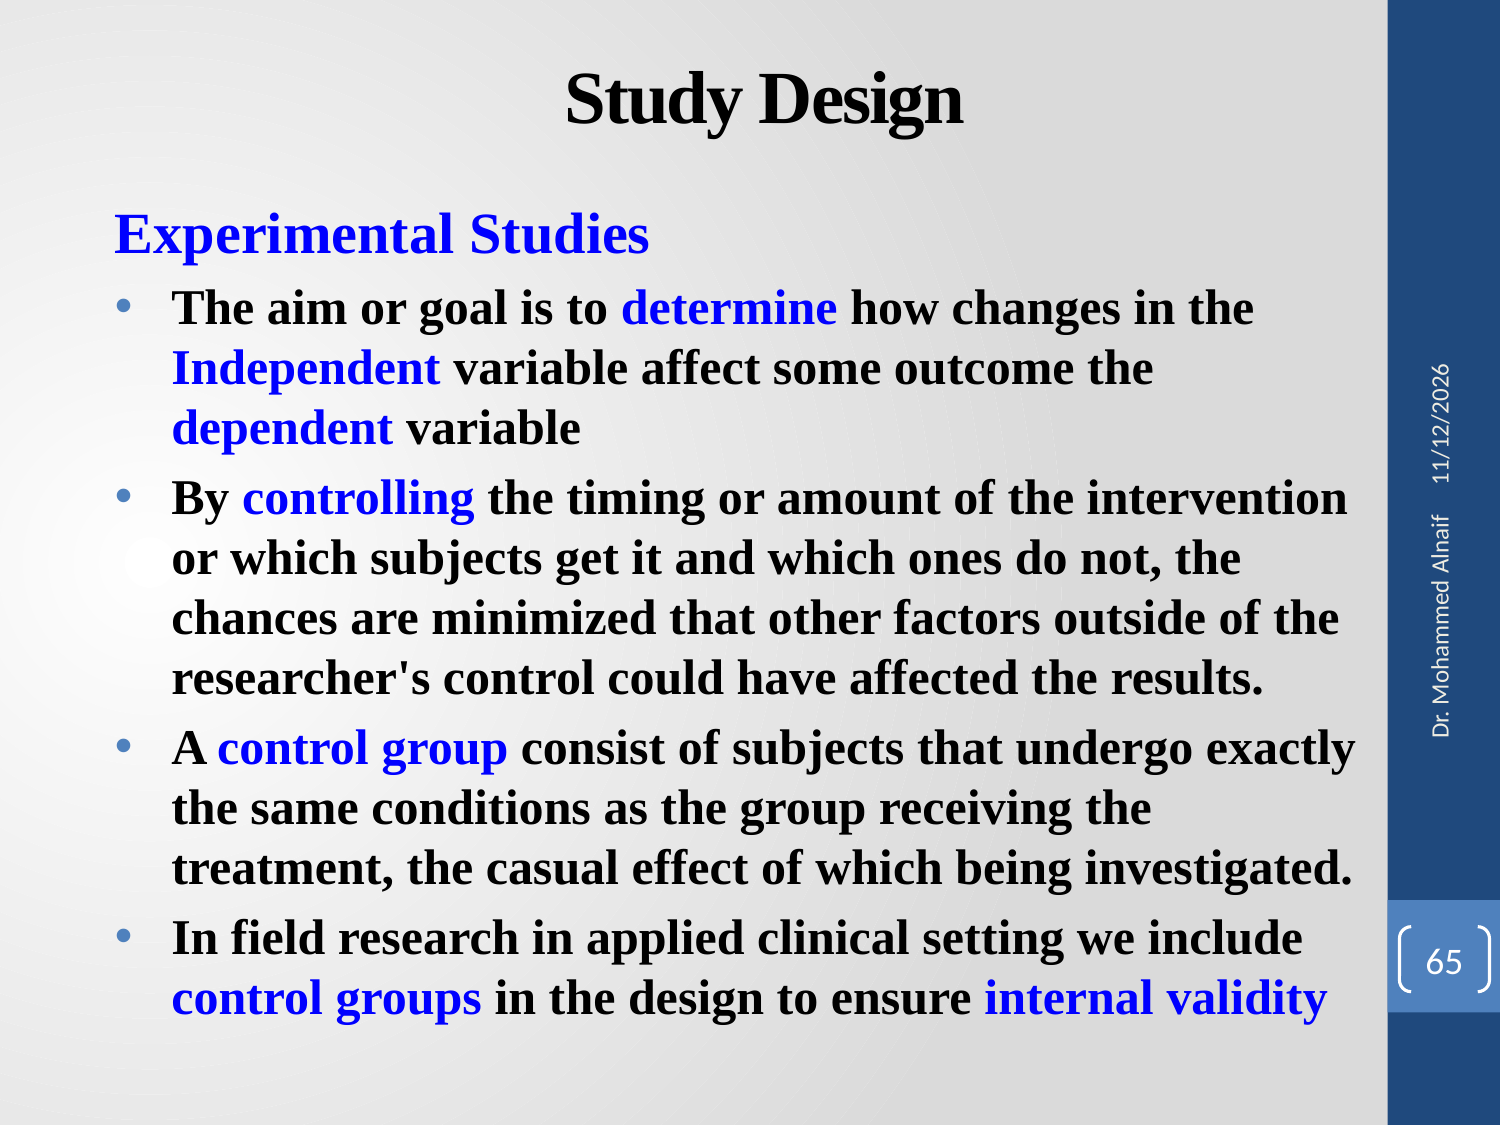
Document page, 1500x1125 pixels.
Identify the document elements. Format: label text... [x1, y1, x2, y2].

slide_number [1408, 100, 1469, 500]
subtitle Experimental Studies The aim or goal is to determine how changes in the Independent variable affect some outcome the dependent variable By controlling the timing or amount of the intervention or which subjects get it and which ones do not, the chances are minimized that other factors outside of the researcher's control could have affected the results. A control group consist of subjects that undergo exactly the same conditions as the group receiving the treatment, the casual effect of which being investigated. In field research in applied clinical setting we include control groups in the design to ensure internal validity [99, 187, 1388, 1050]
title Study Design [112, 37, 1388, 147]
footer Dr. Mohammed Alnaif [1408, 500, 1469, 889]
slide_number 65 [1397, 925, 1492, 994]
